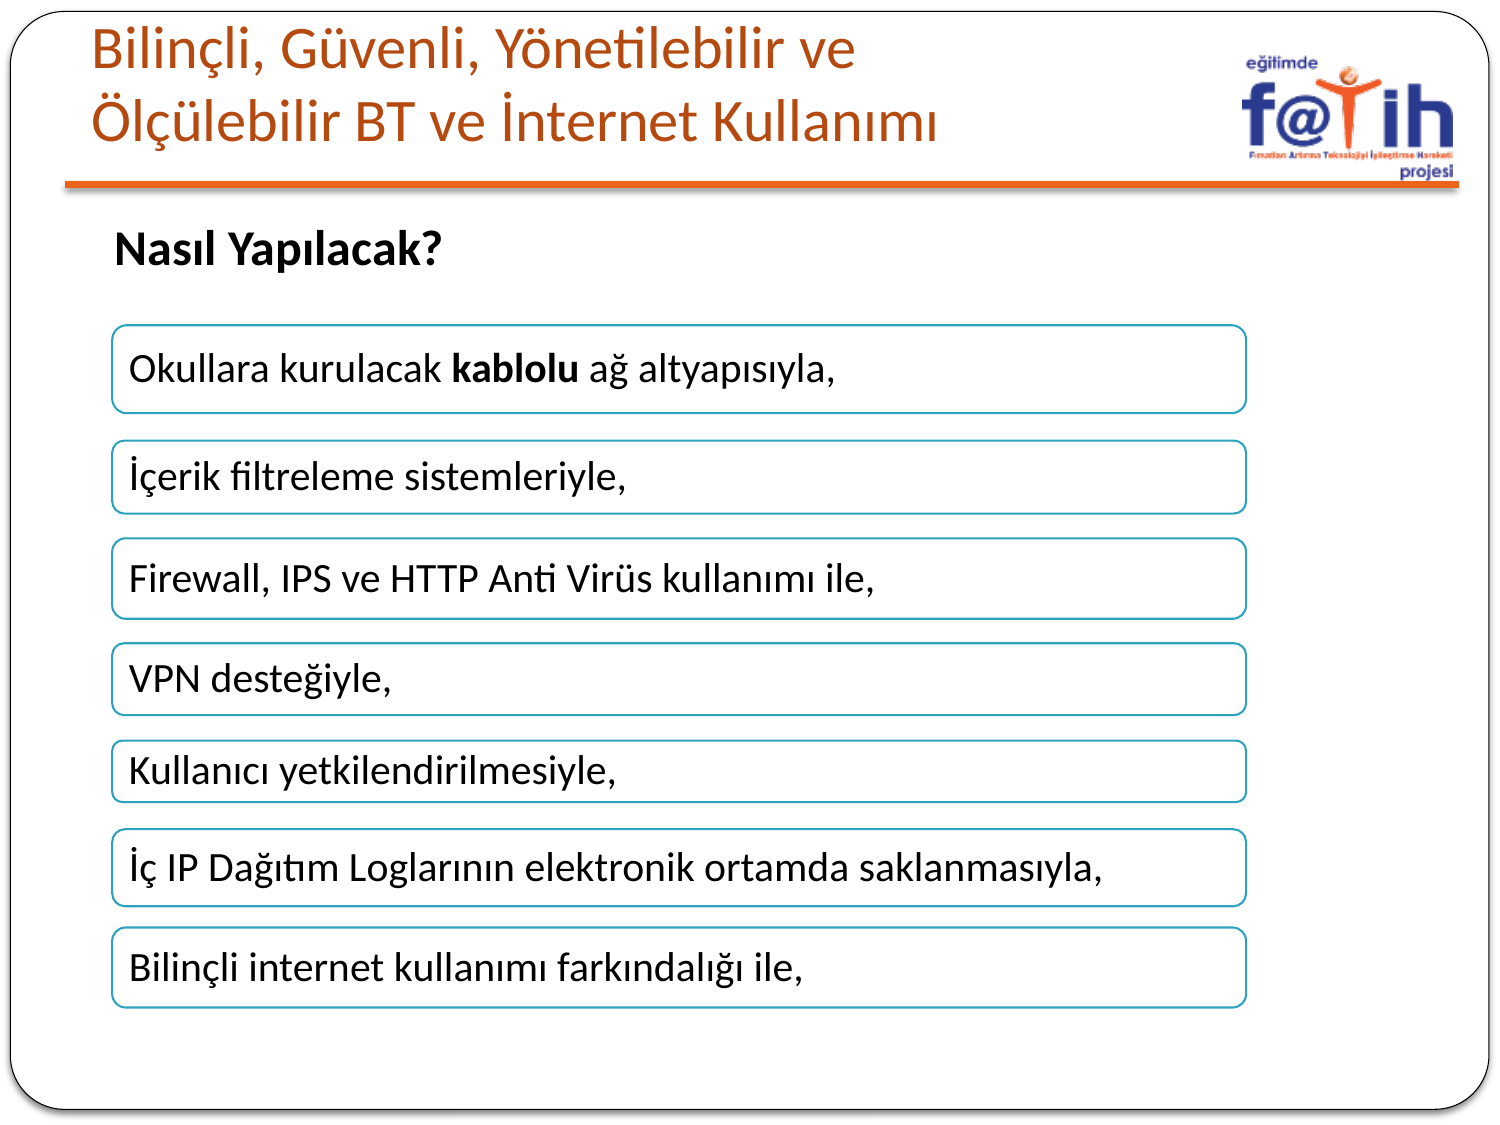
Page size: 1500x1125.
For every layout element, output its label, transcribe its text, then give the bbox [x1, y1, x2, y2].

text_box Nasıl Yapılacak? [100, 207, 644, 343]
text_box Kullanıcı yetkilendirilmesiyle, [111, 739, 1248, 804]
picture [1242, 54, 1453, 182]
text_box VPN desteğiyle, [111, 642, 1248, 717]
text_box İçerik filtreleme sistemleriyle, [111, 439, 1248, 515]
text_box Okullara kurulacak kablolu ağ altyapısıyla, [111, 324, 1248, 415]
text_box İç IP Dağıtım Loglarının elektronik ortamda saklanmasıyla, [111, 828, 1248, 908]
text_box Bilinçli internet kullanımı farkındalığı ile, [111, 926, 1248, 1009]
title Bilinçli, Güvenli, Yönetilebilir ve Ölçülebilir BT ve İnternet Kullanımı [76, 42, 1093, 169]
text_box Firewall, IPS ve HTTP Anti Virüs kullanımı ile, [111, 537, 1248, 620]
